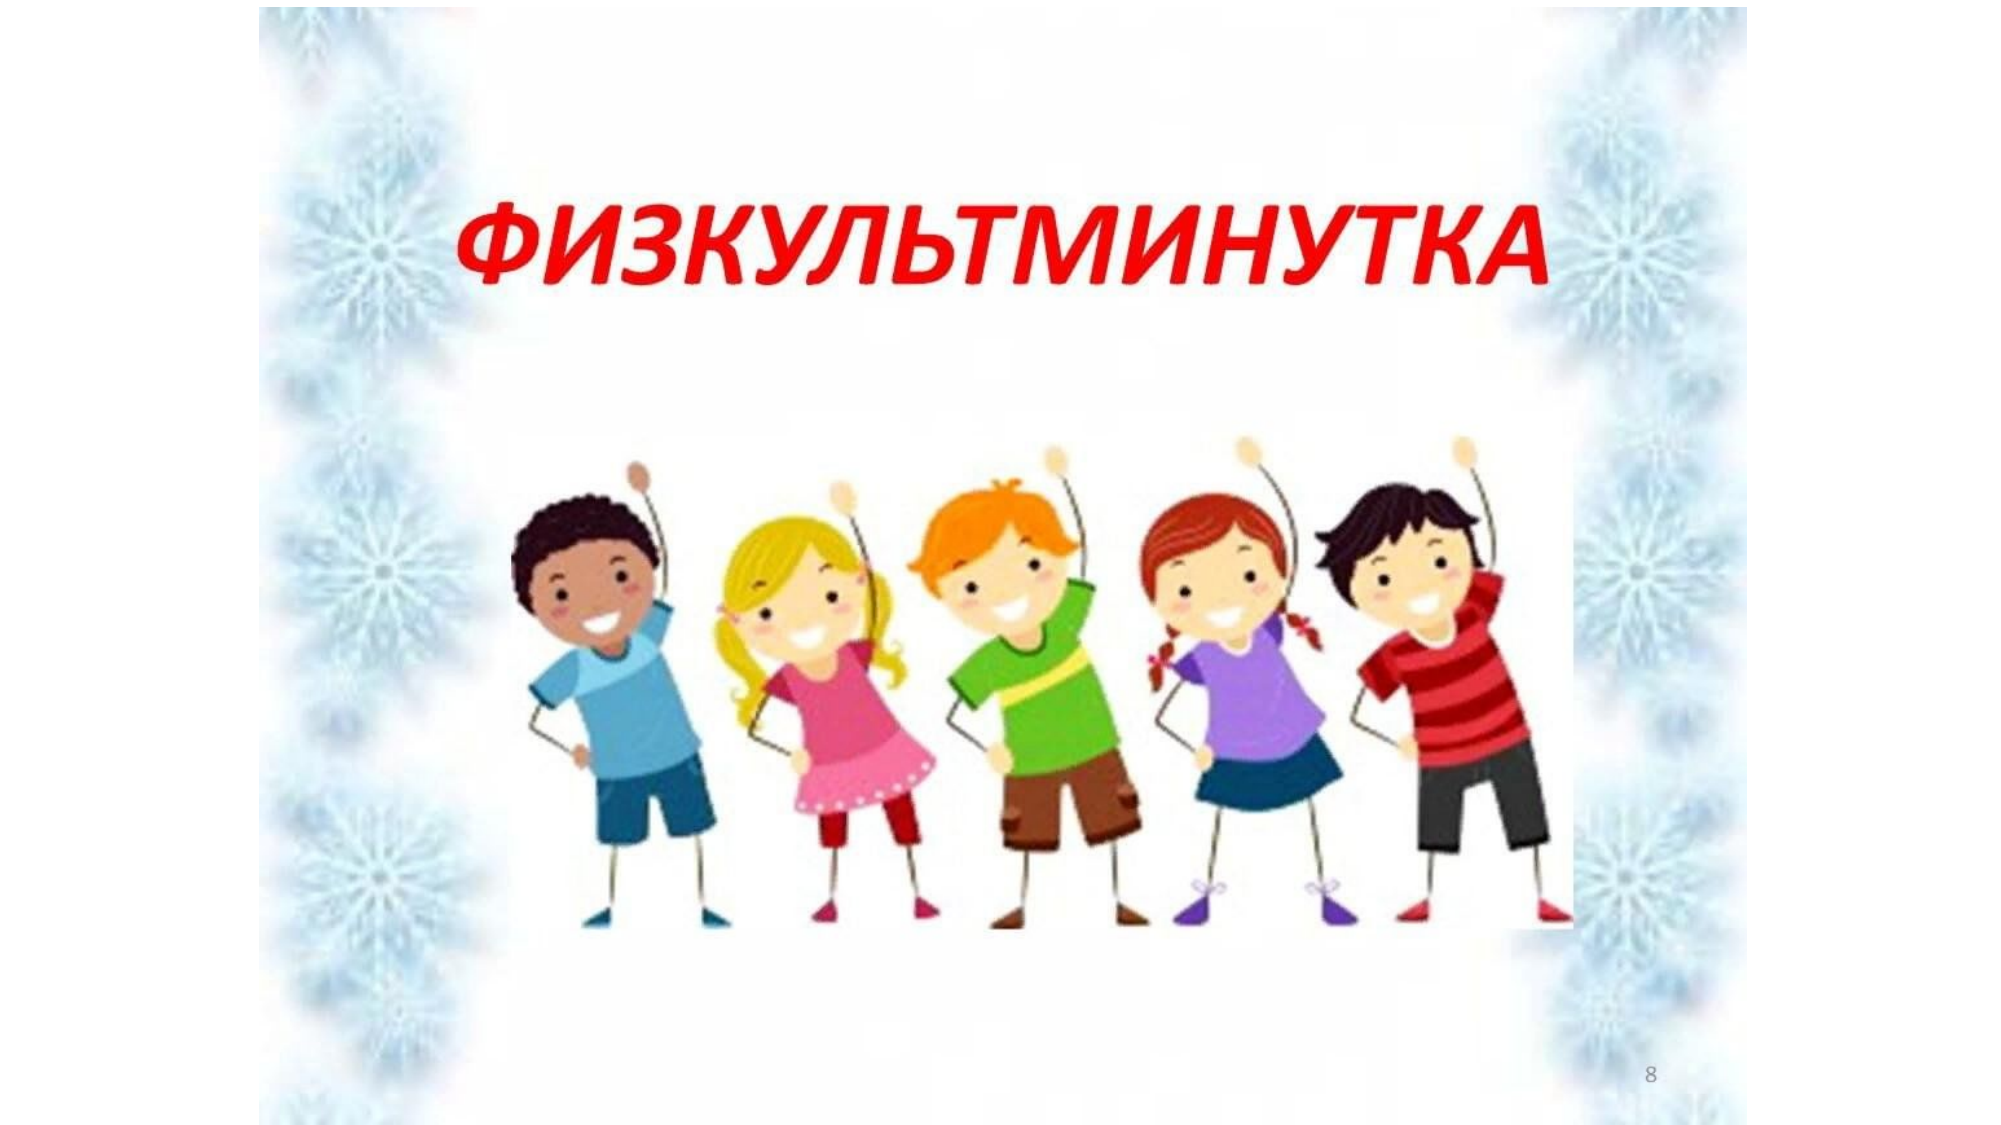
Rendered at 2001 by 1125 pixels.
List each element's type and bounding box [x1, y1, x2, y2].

picture [259, 7, 1747, 1125]
